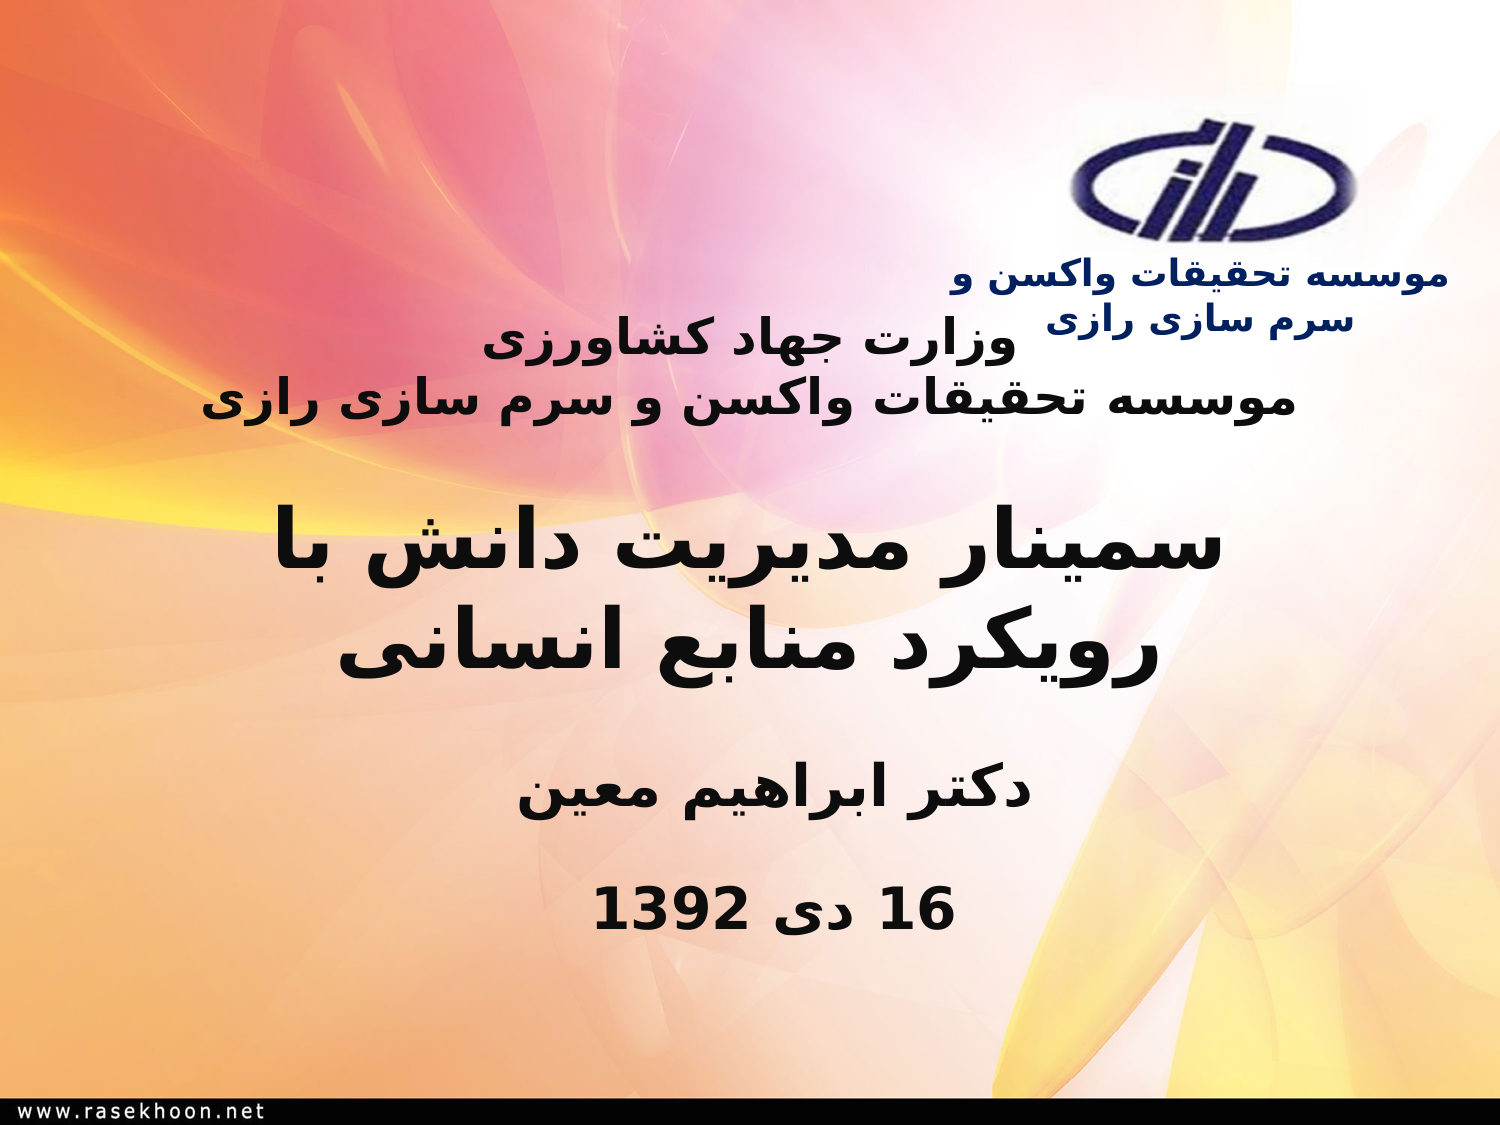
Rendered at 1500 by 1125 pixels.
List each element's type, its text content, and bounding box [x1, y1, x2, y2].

text_box وزارت جهاد کشاورزی موسسه تحقیقات واکسن و سرم سازی رازی سمینار مدیریت دانش با رویکرد منابع انسانی [160, 360, 1340, 689]
picture [0, 0, 1500, 1125]
text_box دکتر ابراهیم معین [492, 737, 1058, 829]
text_box 16 دی 1392 [490, 860, 1057, 952]
text_box موسسه تحقیقات واکسن و سرم سازی رازی [917, 248, 1484, 339]
